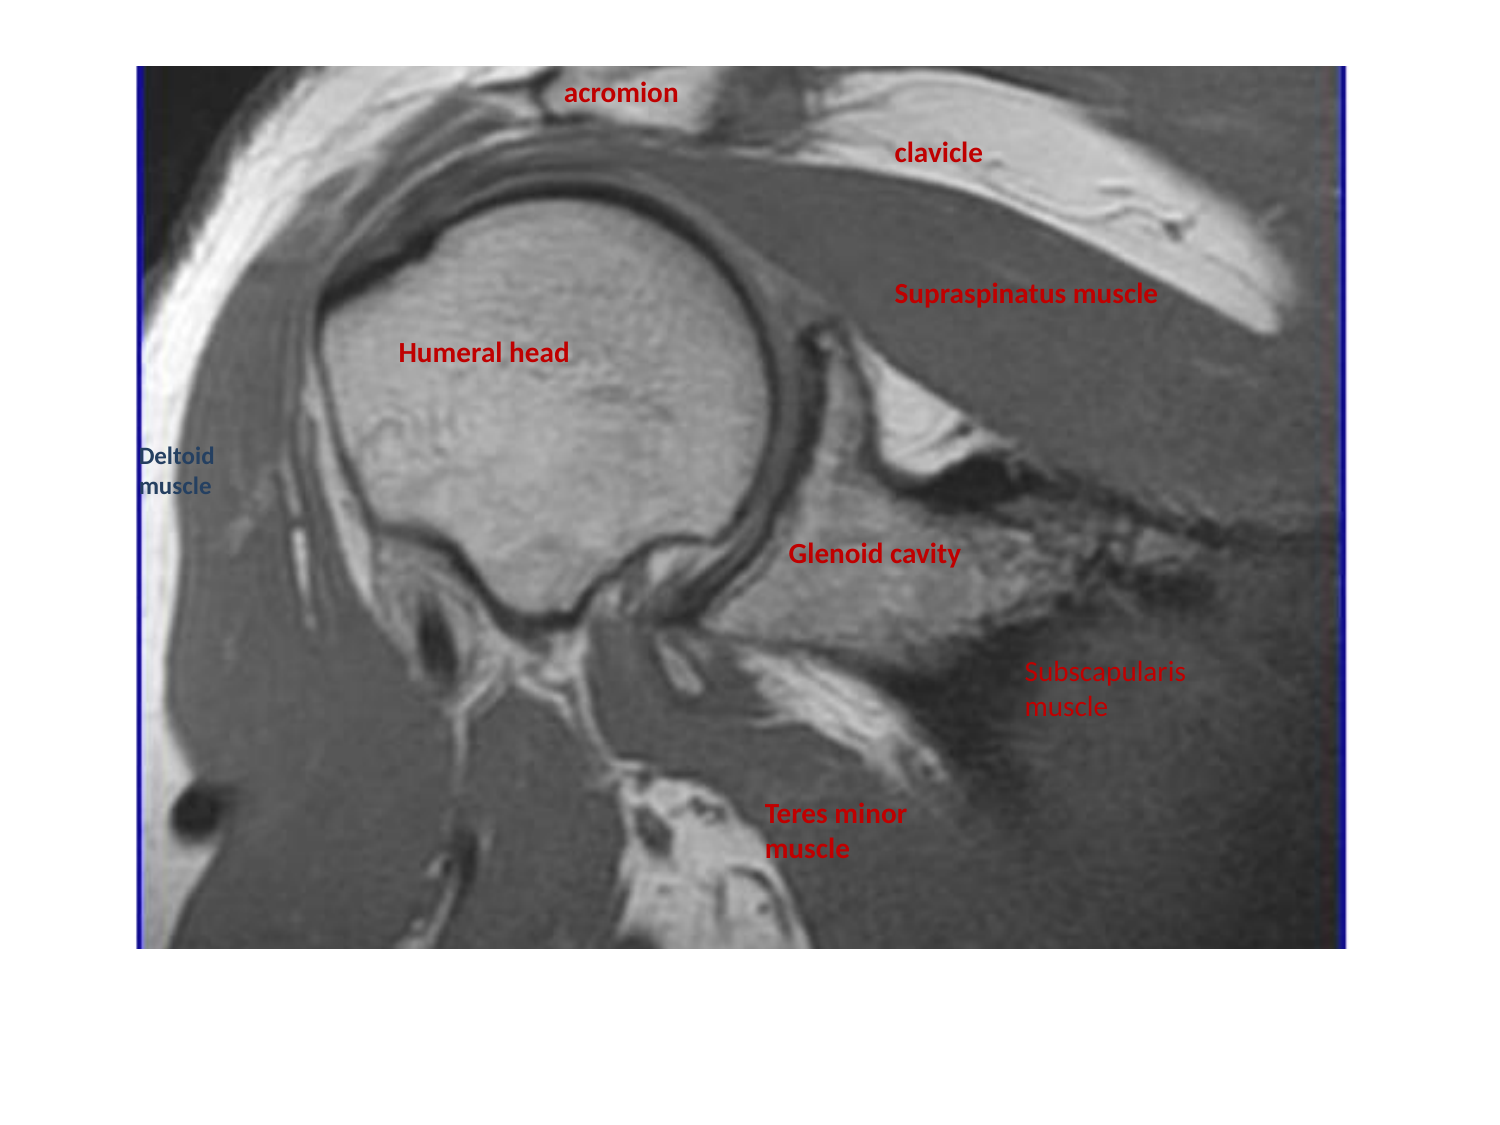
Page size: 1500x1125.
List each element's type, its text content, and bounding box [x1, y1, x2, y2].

text_box Deltoid muscle [123, 432, 130, 508]
picture [135, 66, 1349, 949]
